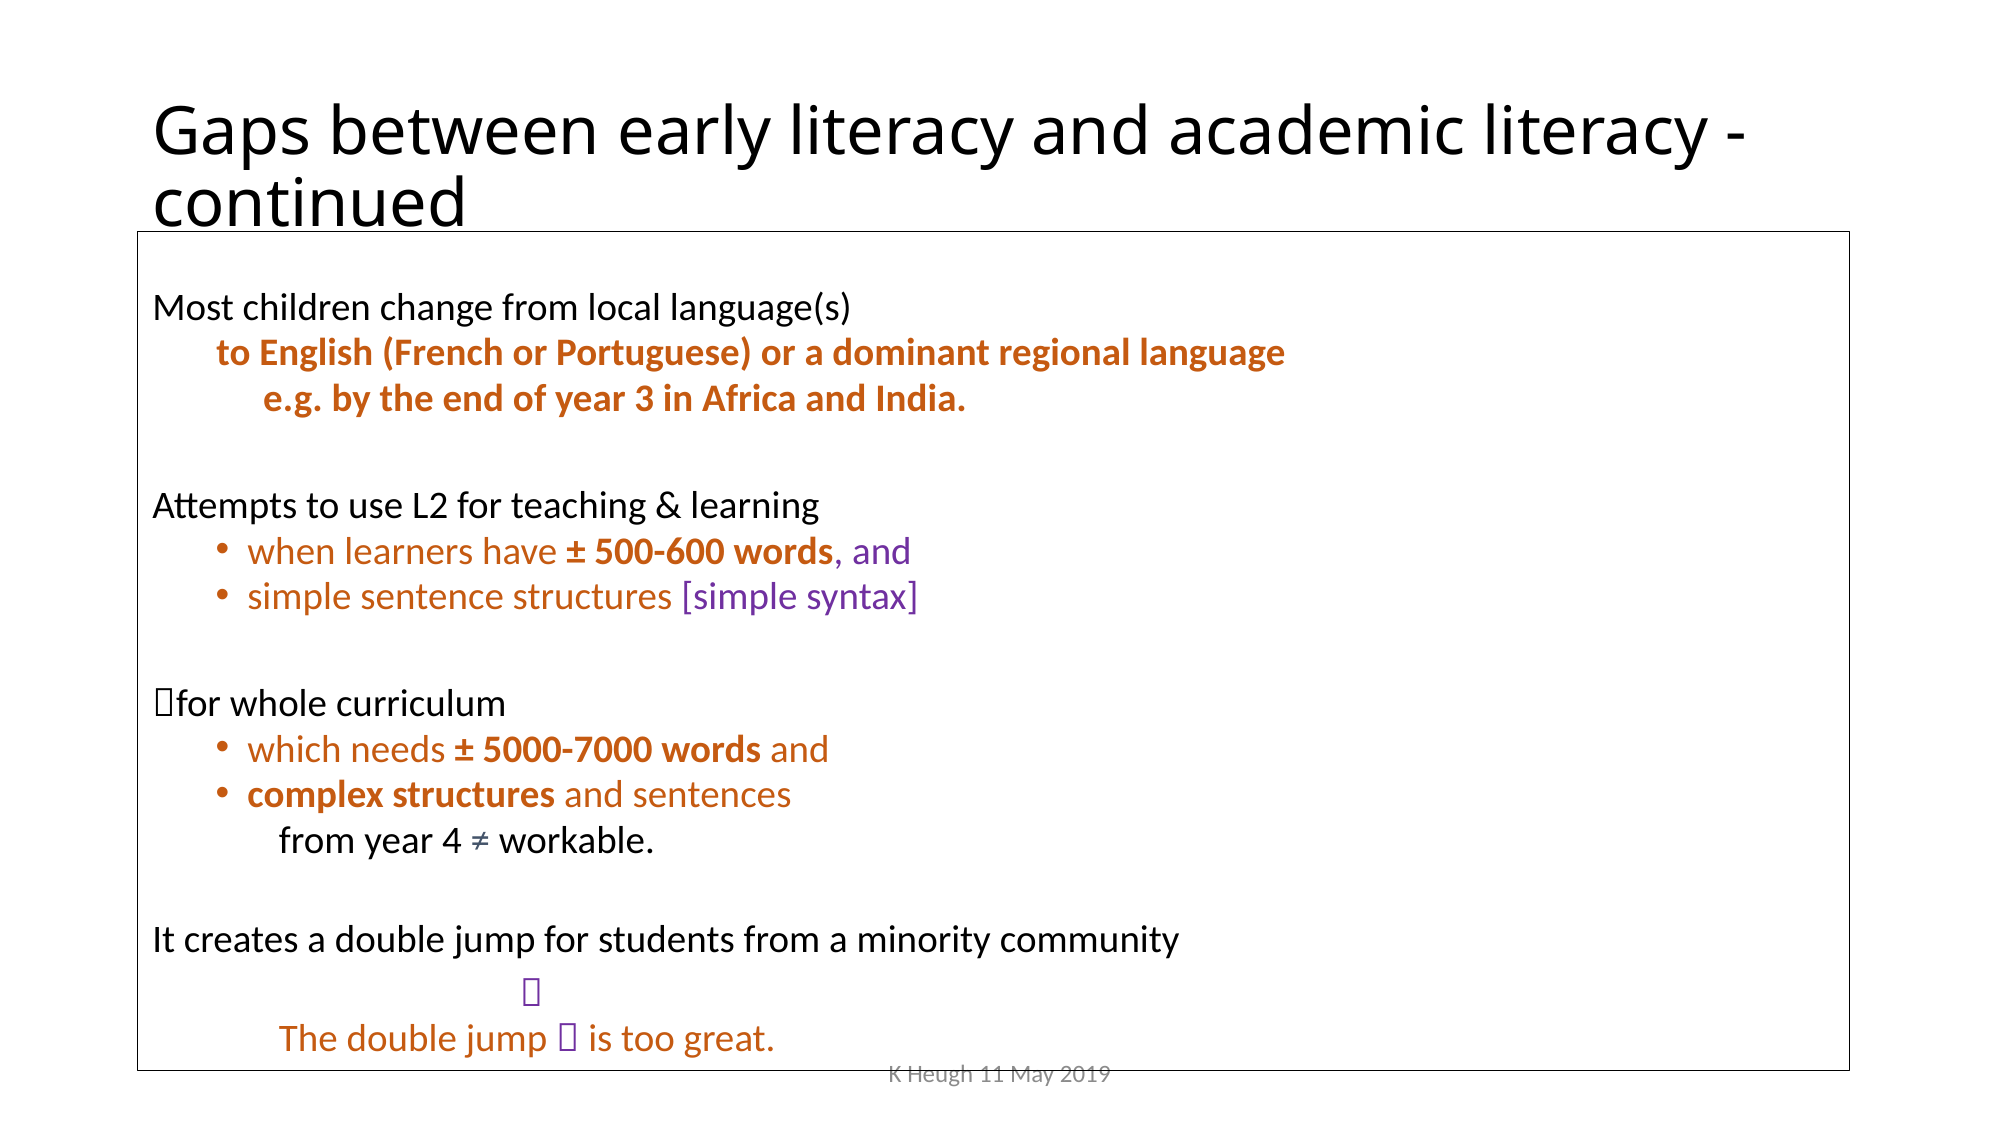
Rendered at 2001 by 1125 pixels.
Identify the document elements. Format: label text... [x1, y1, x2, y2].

list Most children change from local language(s) to English (French or Portuguese) or a dominant regional language e.g. by the end of year 3 in Africa and India. Attempts to use L2 for teaching & learning when learners have ± 500-600 words, and simple sentence structures [simple syntax] for whole curriculum which needs ± 5000-7000 words and complex structures and sentences from year 4 ≠ workable. It creates a double jump for students from a minority community  The double jump  is too great. [137, 231, 1849, 1071]
footer K Heugh 11 May 2019 [662, 1042, 1338, 1103]
title Gaps between early literacy and academic literacy - continued [137, 59, 1863, 278]
